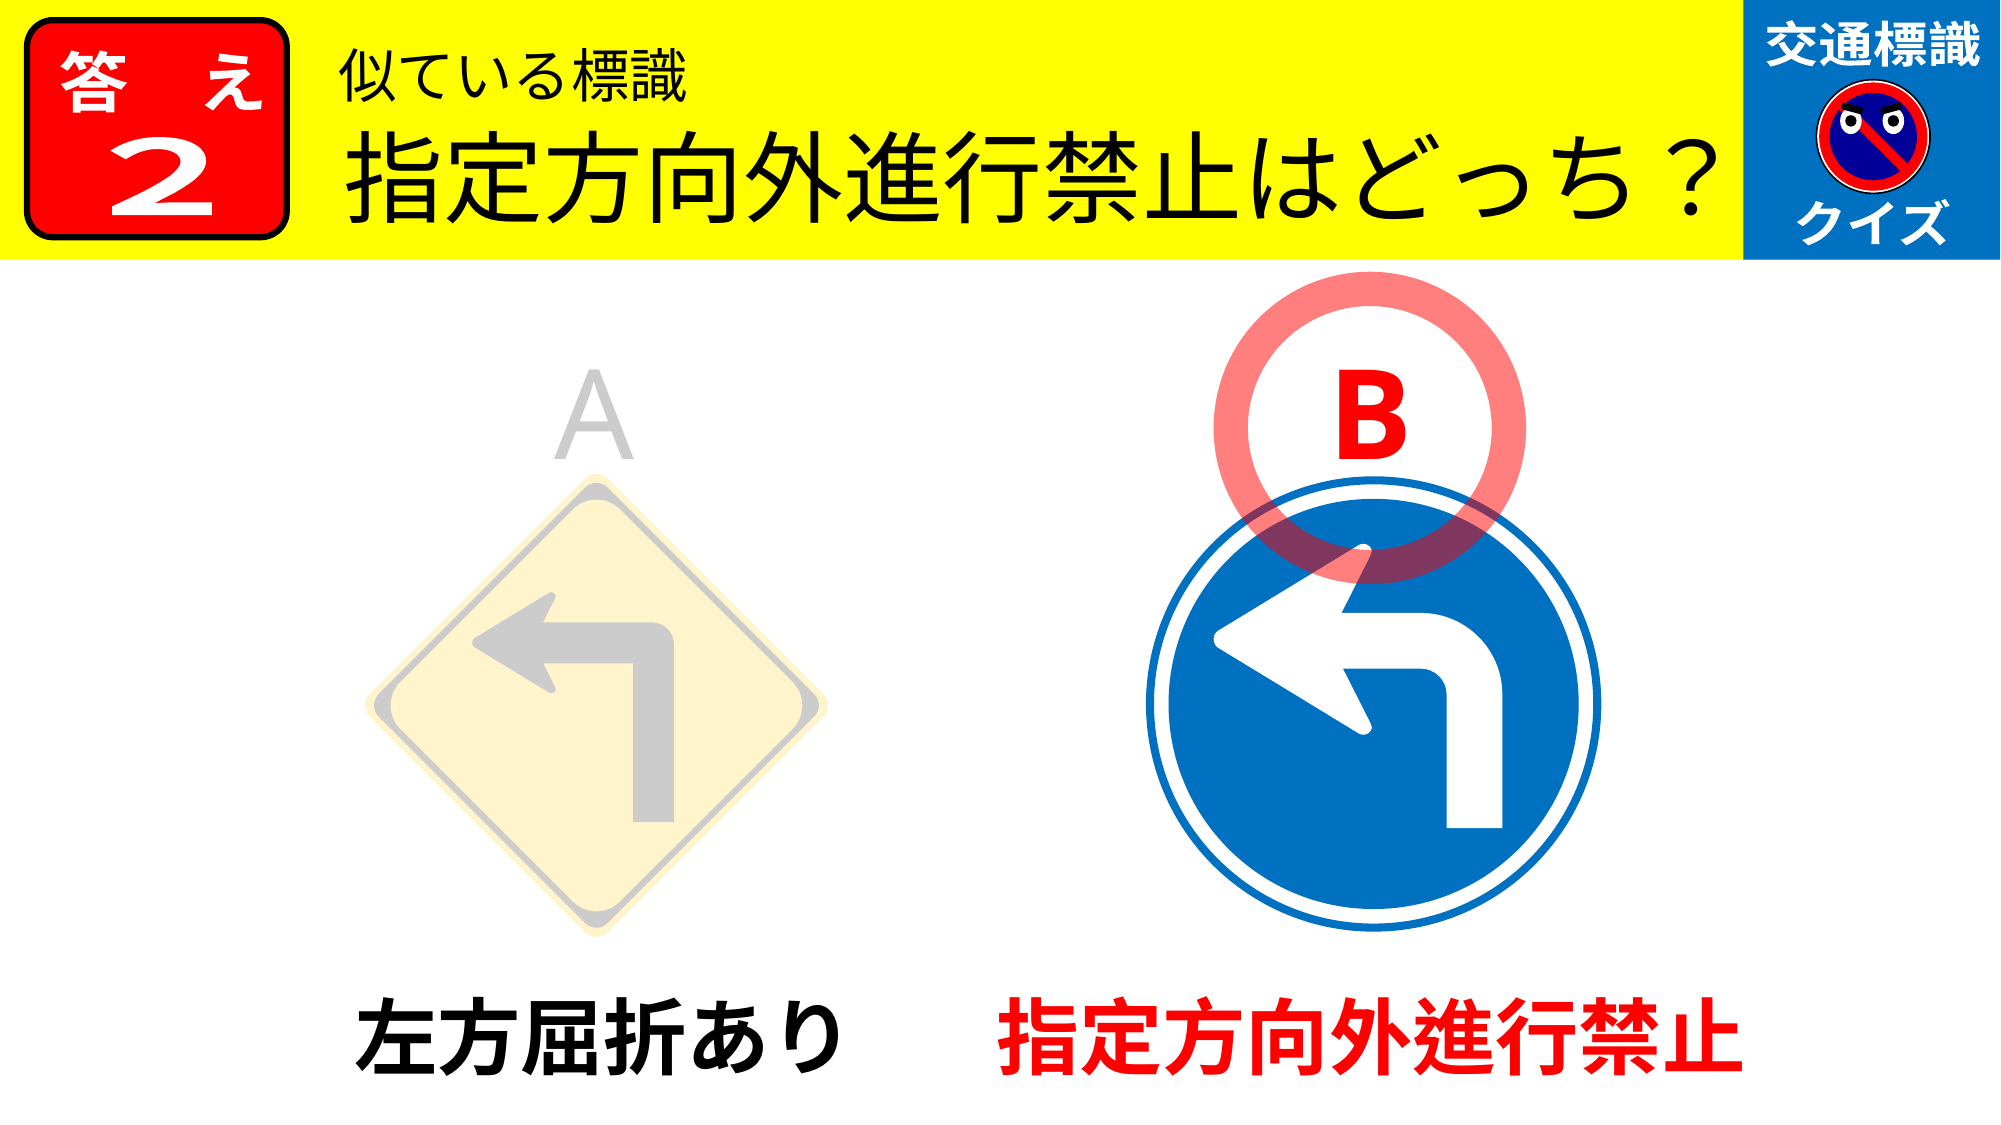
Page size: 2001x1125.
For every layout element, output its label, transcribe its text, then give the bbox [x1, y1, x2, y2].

text_box [337, 315, 871, 954]
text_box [1145, 476, 1602, 932]
text_box 左方屈折あり [339, 978, 869, 1093]
text_box 指定方向外進行禁止はどっち？ [328, 107, 1759, 243]
text_box 指定方向外進行禁止 [981, 978, 1761, 1093]
text_box B [1313, 327, 1428, 474]
text_box [1213, 271, 1527, 474]
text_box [364, 473, 829, 938]
text_box 似ている標識 [323, 32, 703, 117]
